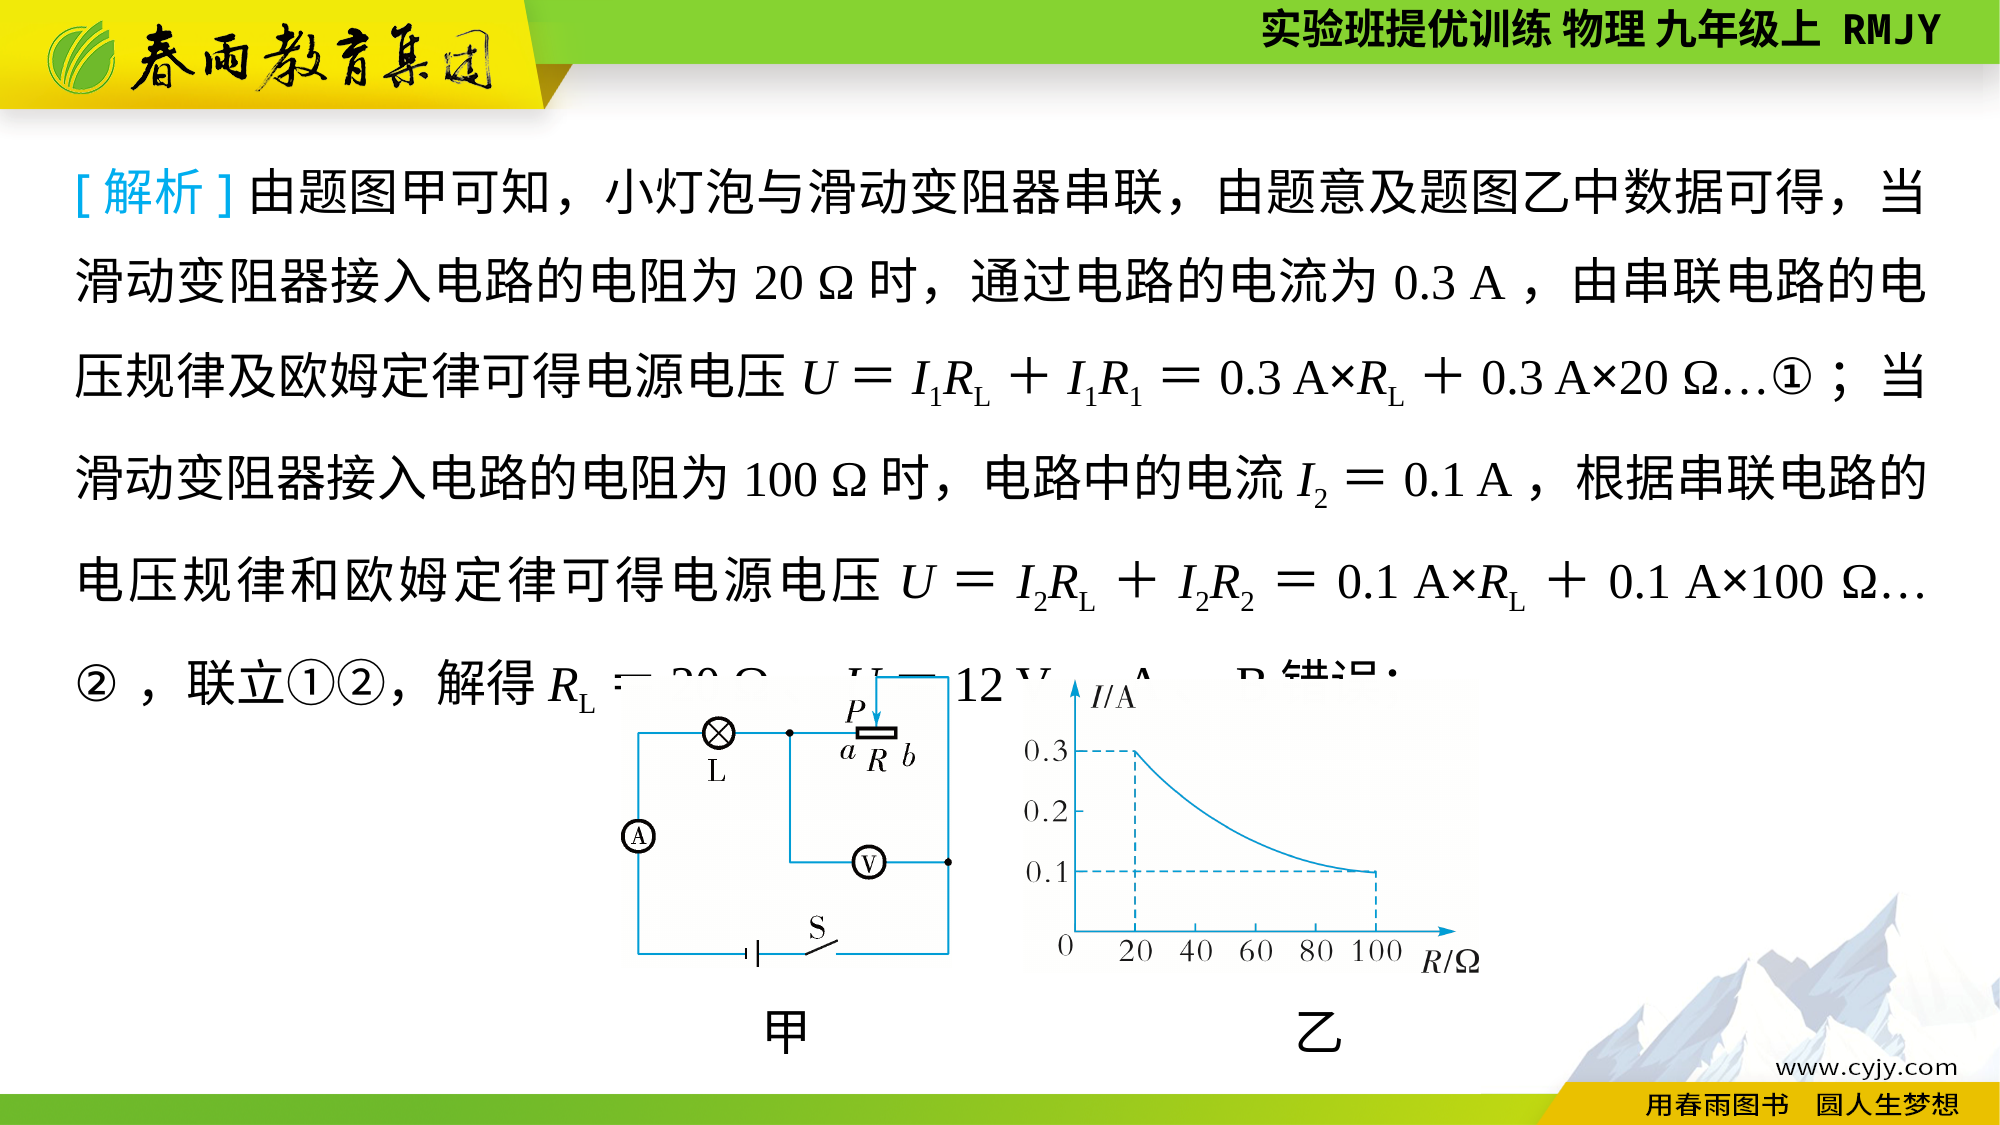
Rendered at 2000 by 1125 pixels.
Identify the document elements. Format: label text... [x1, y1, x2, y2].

text_box 乙 [1279, 982, 1360, 1069]
list [解析]由题图甲可知，小灯泡与滑动变阻器串联，由题意及题图乙中数据可得，当滑动变阻器接入电路的电阻为20 Ω时，通过电路的电流为0.3 A，由串联电路的电压规律及欧姆定律可得电源电压U＝I1RL＋I1R1＝0.3 A×RL＋0.3 A×20 Ω…①；当滑动变阻器接入电路的电阻为100 Ω时，电路中的电流I2＝0.1 A，根据串联电路的电压规律和欧姆定律可得电源电压U＝I2RL＋I2R2＝0.1 A×RL＋0.1 A×100 Ω…②，联立①②，解得RL＝20 Ω、U＝12 V，A、B错误； [59, 122, 1944, 672]
text_box 甲 [746, 977, 827, 1069]
picture [0, 0, 2000, 1125]
